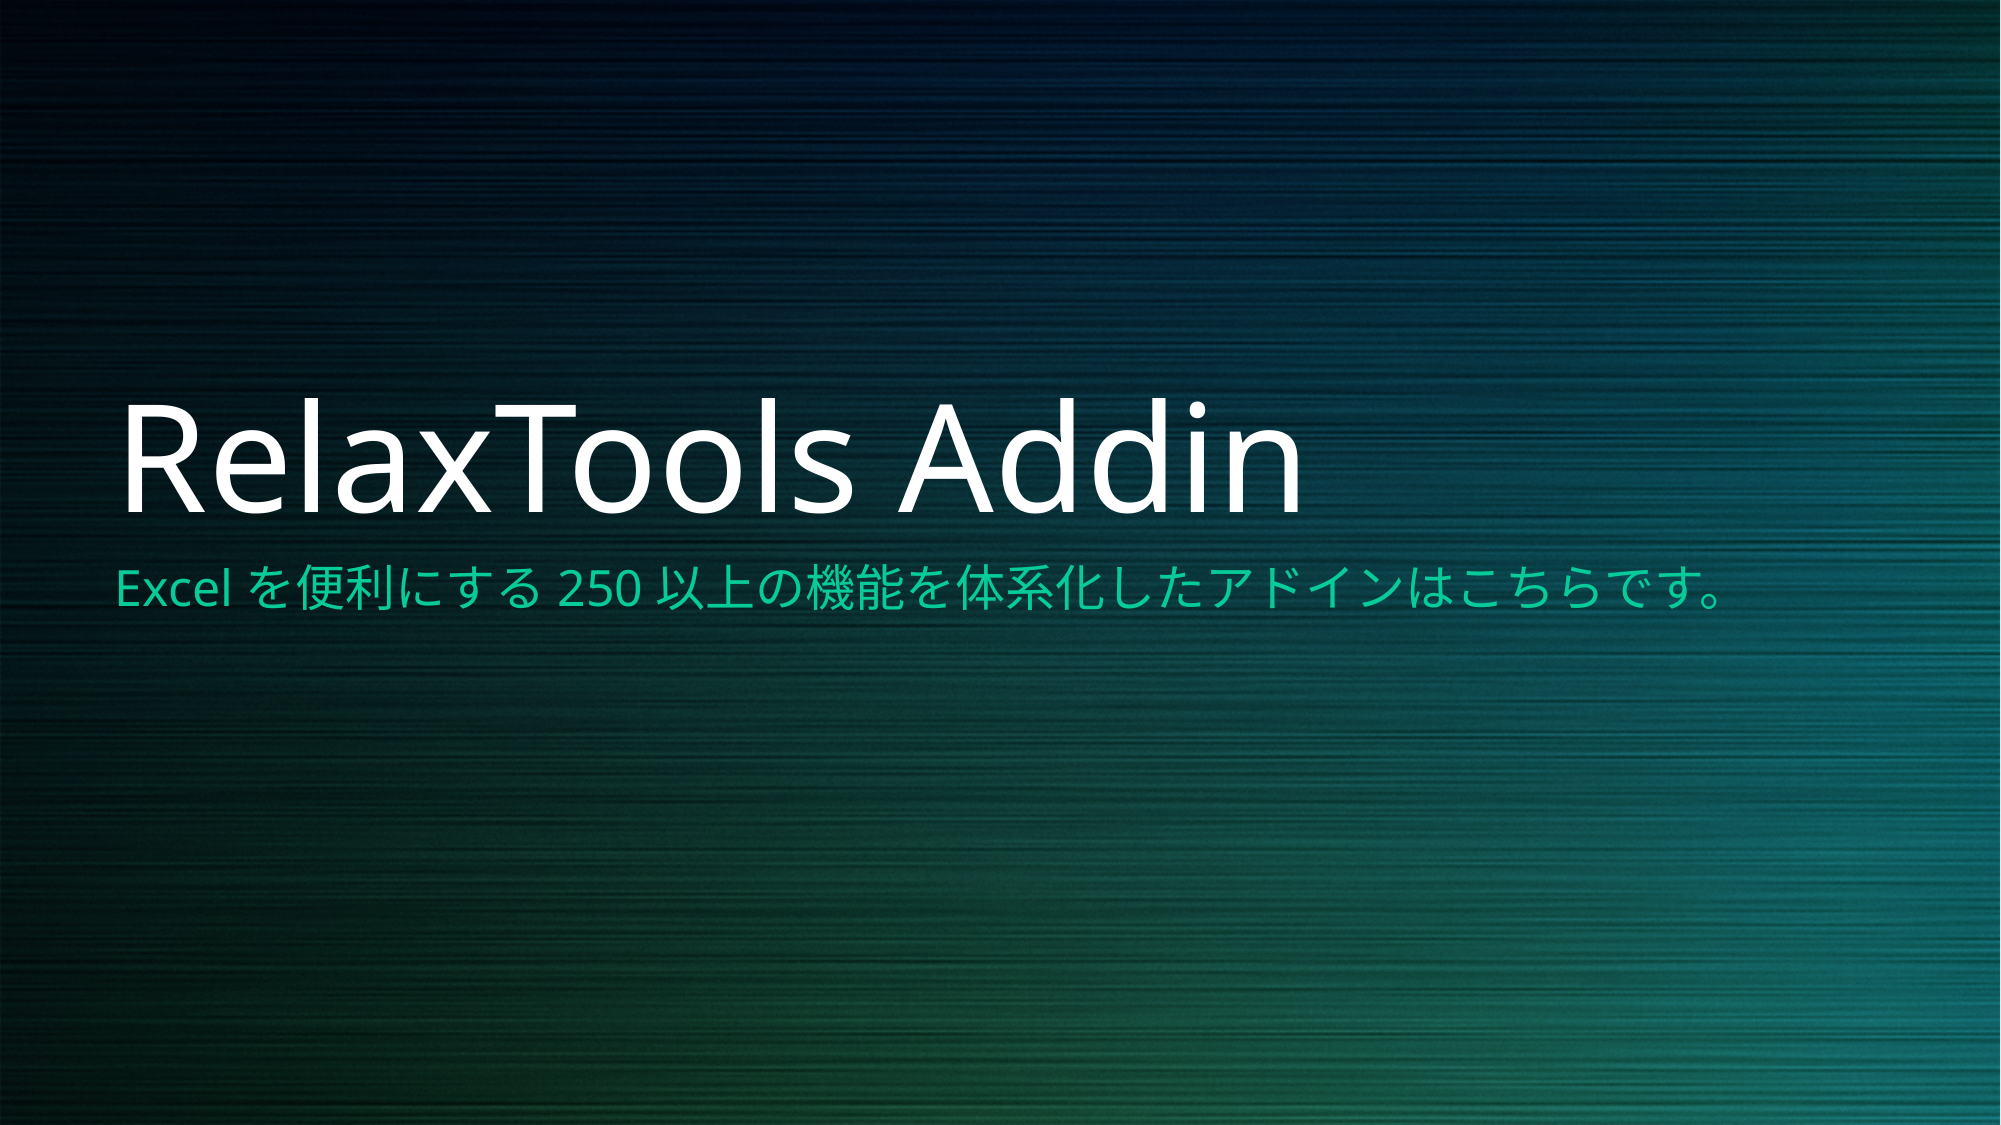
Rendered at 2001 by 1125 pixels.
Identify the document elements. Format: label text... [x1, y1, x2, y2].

subtitle Excelを便利にする250以上の機能を体系化したアドインはこちらです。 [99, 555, 1778, 781]
title RelaxTools Addin [99, 42, 1450, 549]
picture [0, 0, 2001, 1125]
